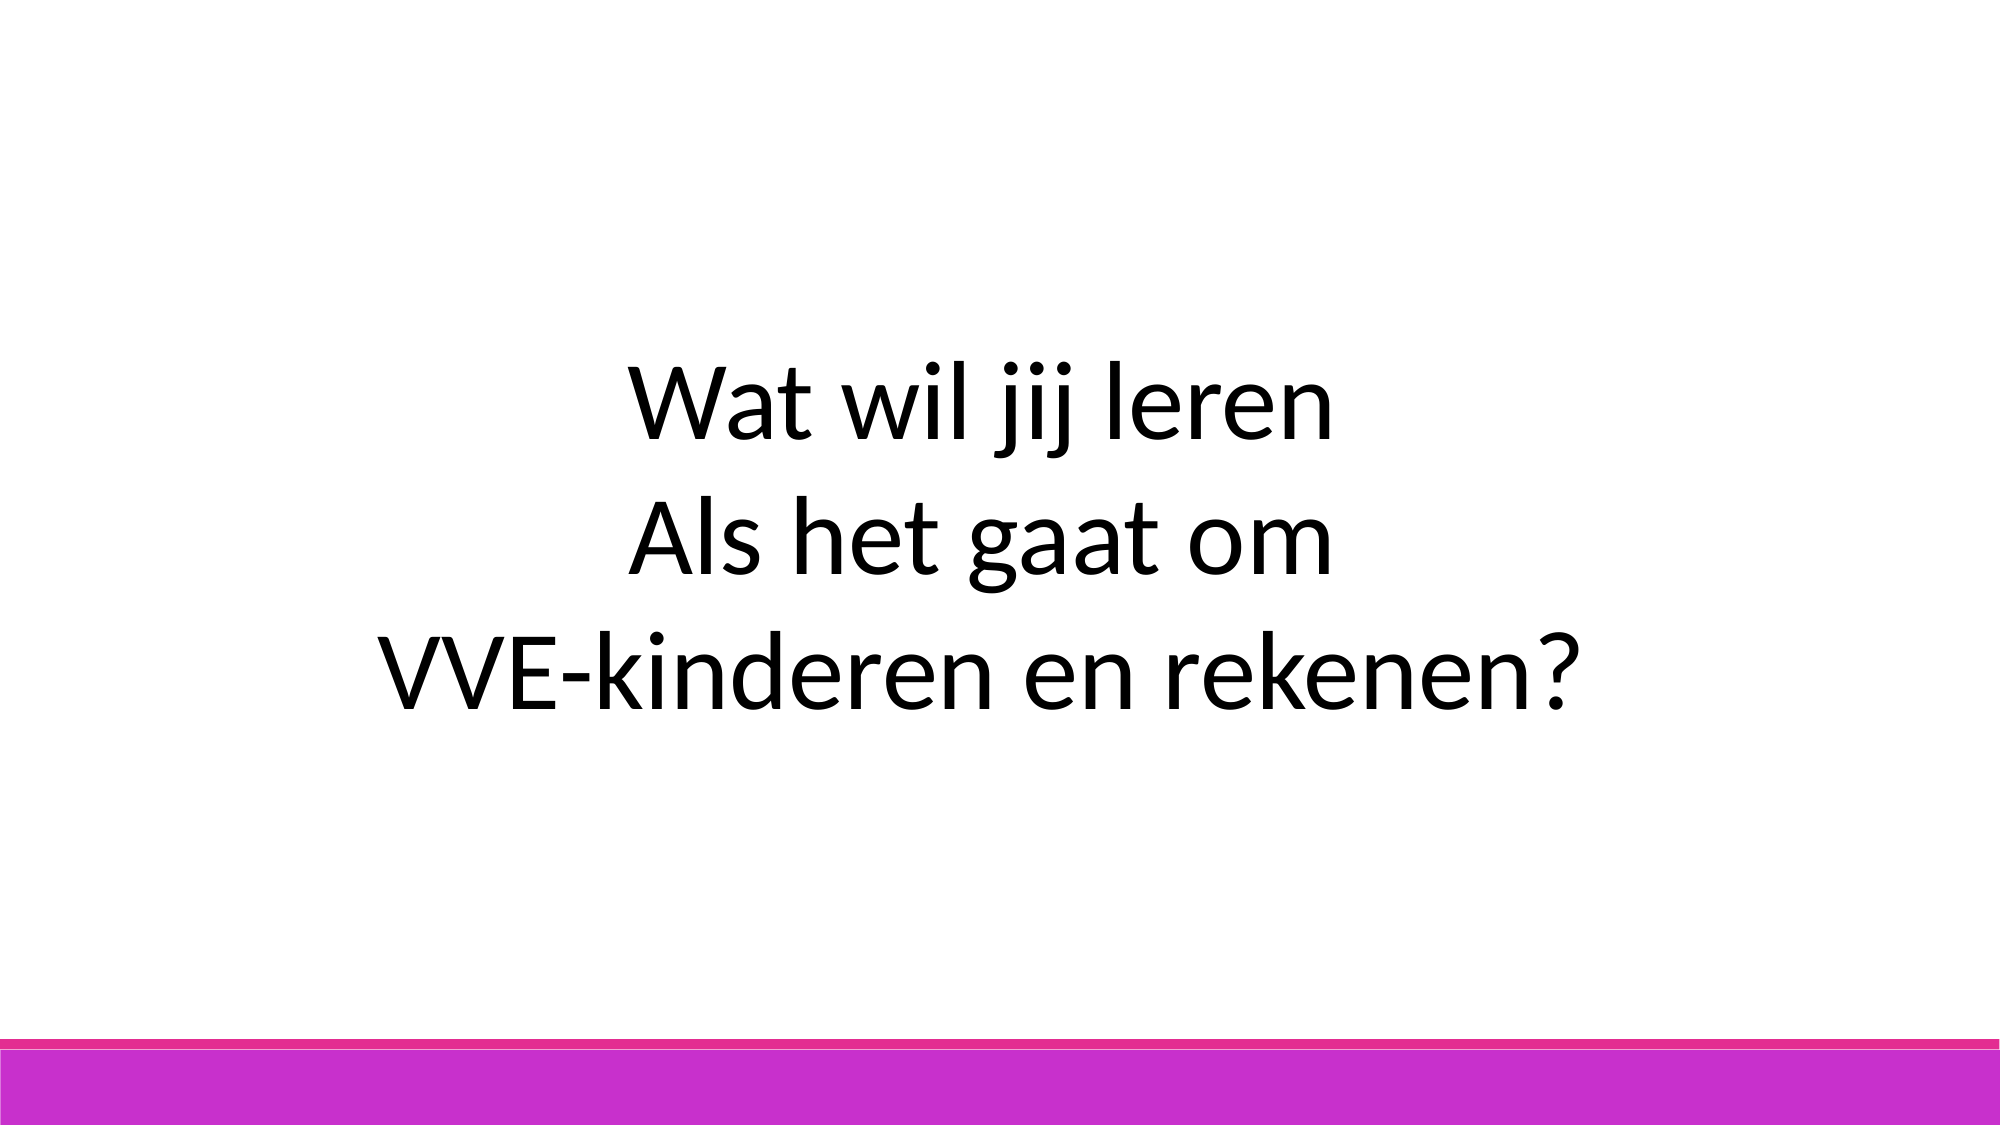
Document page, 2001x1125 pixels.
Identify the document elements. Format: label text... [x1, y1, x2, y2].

text_box Wat wil jij leren Als het gaat om VVE-kinderen en rekenen? [362, 319, 1603, 740]
